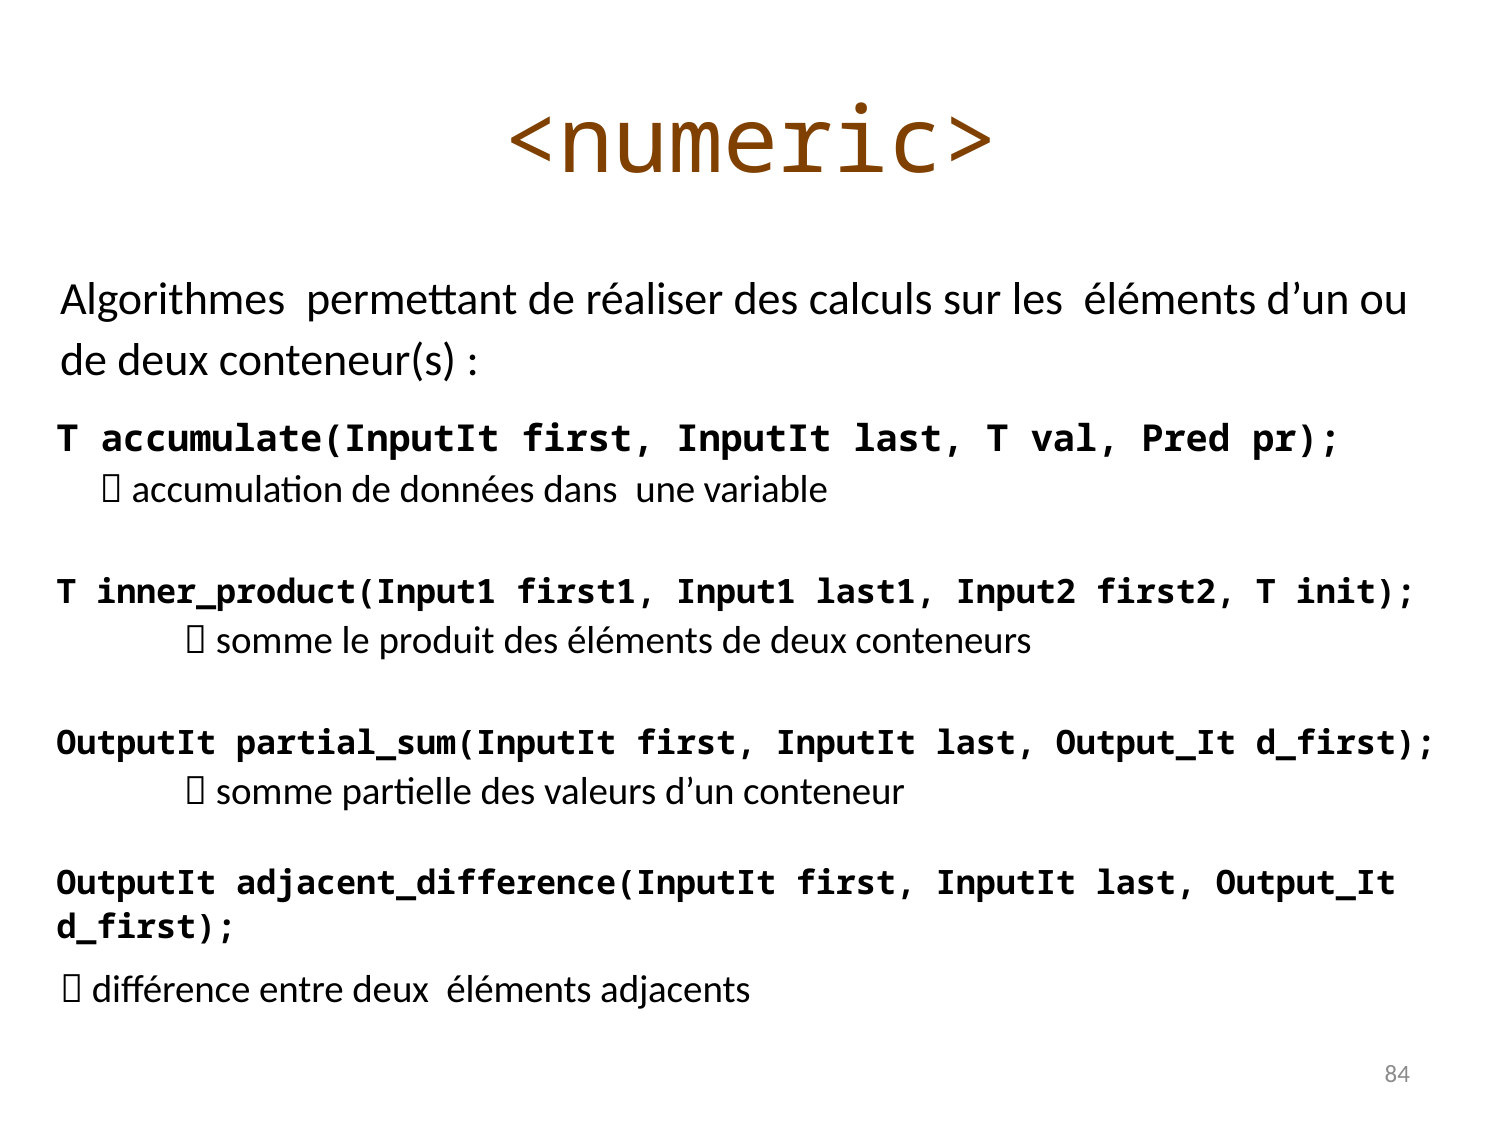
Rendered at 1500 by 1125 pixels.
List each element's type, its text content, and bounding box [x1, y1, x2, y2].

slide_number 84 [1074, 1042, 1425, 1103]
list Algorithmes permettant de réaliser des calculs sur les éléments d’un ou de deux conteneur(s) : T accumulate(InputIt first, InputIt last, T val, Pred pr);  accumulation de données dans une variable T inner_product(Input1 first1, Input1 last1, Input2 first2, T init);  somme le produit des éléments de deux conteneurs OutputIt partial_sum(InputIt first, InputIt last, Output_It d_first);  somme partielle des valeurs d’un conteneur OutputIt adjacent_difference(InputIt first, InputIt last, Output_It d_first);  différence entre deux éléments adjacents [41, 255, 1471, 1059]
title <numeric> [110, 41, 1392, 230]
